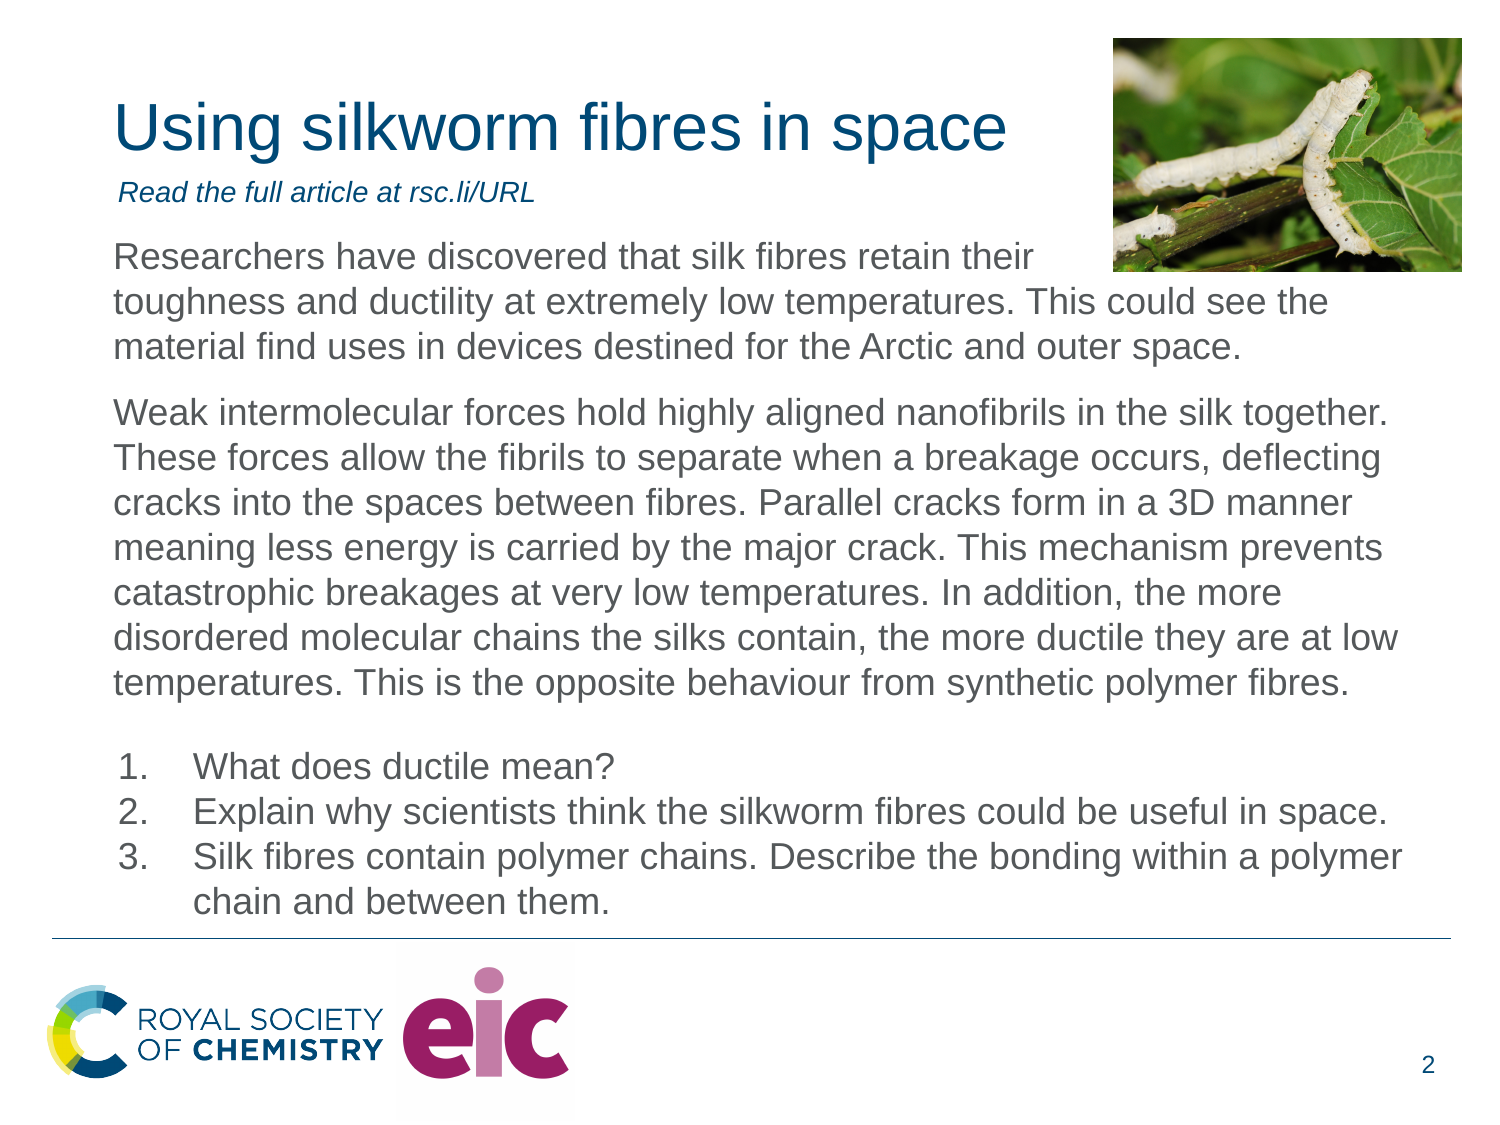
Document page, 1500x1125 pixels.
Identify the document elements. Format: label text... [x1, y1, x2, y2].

slide_number 2 [1113, 1033, 1451, 1094]
text_box What does ductile mean? Explain why scientists think the silkworm fibres could be useful in space. Silk fibres contain polymer chains. Describe the bonding within a polymer chain and between them. [103, 735, 1439, 975]
picture [1113, 38, 1462, 272]
picture [0, 938, 575, 1125]
text_box Researchers have discovered that silk fibres retain their toughness and ductility at extremely low temperatures. This could see the material find uses in devices destined for the Arctic and outer space. Weak intermolecular forces hold highly aligned nanofibrils in the silk together. These forces allow the fibrils to separate when a breakage occurs, deflecting cracks into the spaces between fibres. Parallel cracks form in a 3D manner meaning less energy is carried by the major crack. This mechanism prevents catastrophic breakages at very low temperatures. In addition, the more disordered molecular chains the silks contain, the more ductile they are at low temperatures. This is the opposite behaviour from synthetic polymer fibres. [98, 238, 1434, 717]
title Using silkworm fibres in space [98, 20, 1377, 238]
